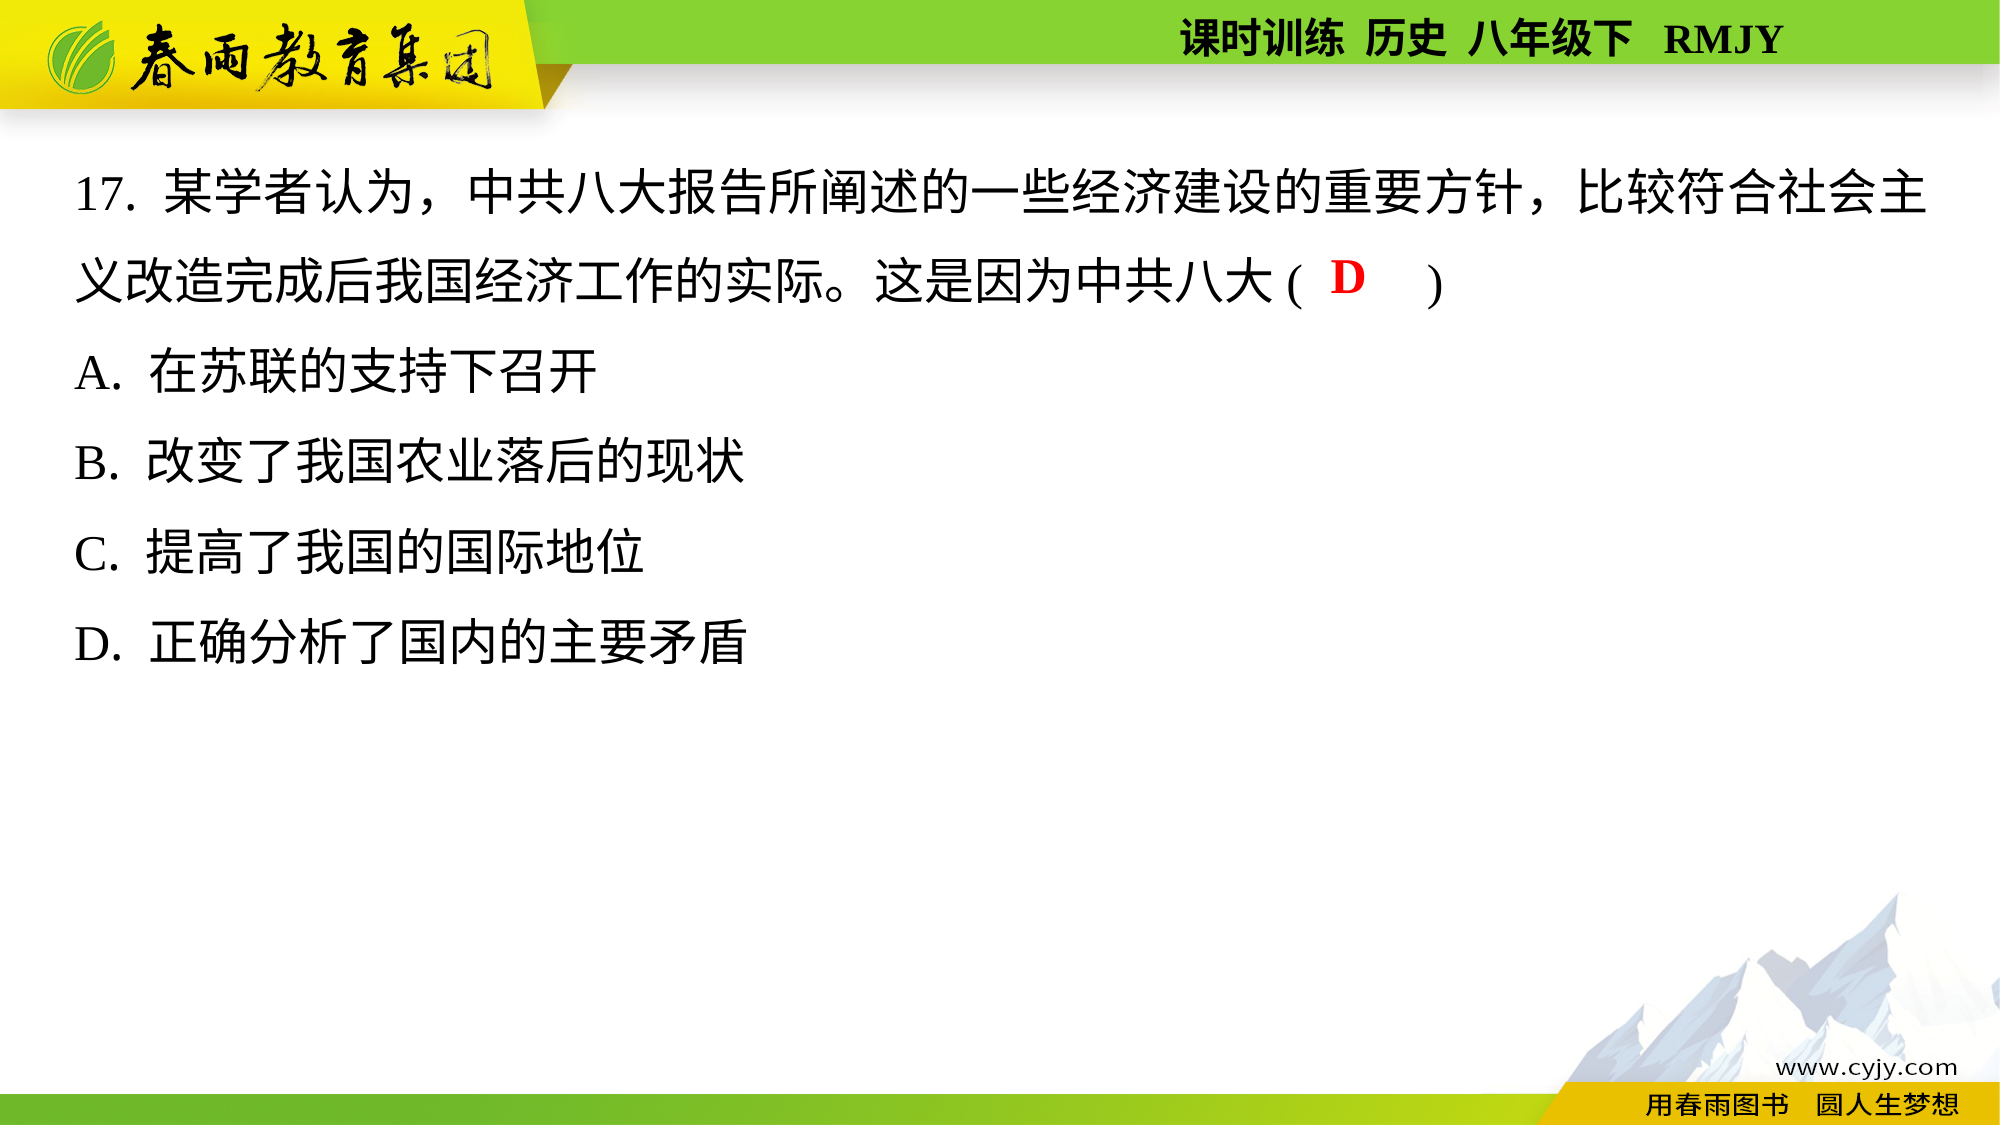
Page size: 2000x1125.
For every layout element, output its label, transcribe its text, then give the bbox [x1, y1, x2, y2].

text_box D [1315, 236, 1382, 311]
list 17. 某学者认为，中共八大报告所阐述的一些经济建设的重要方针，比较符合社会主义改造完成后我国经济工作的实际。这是因为中共八大( ) A. 在苏联的支持下召开 B. 改变了我国农业落后的现状 C. 提高了我国的国际地位 D. 正确分析了国内的主要矛盾 [59, 122, 1944, 672]
picture [0, 0, 2000, 1125]
